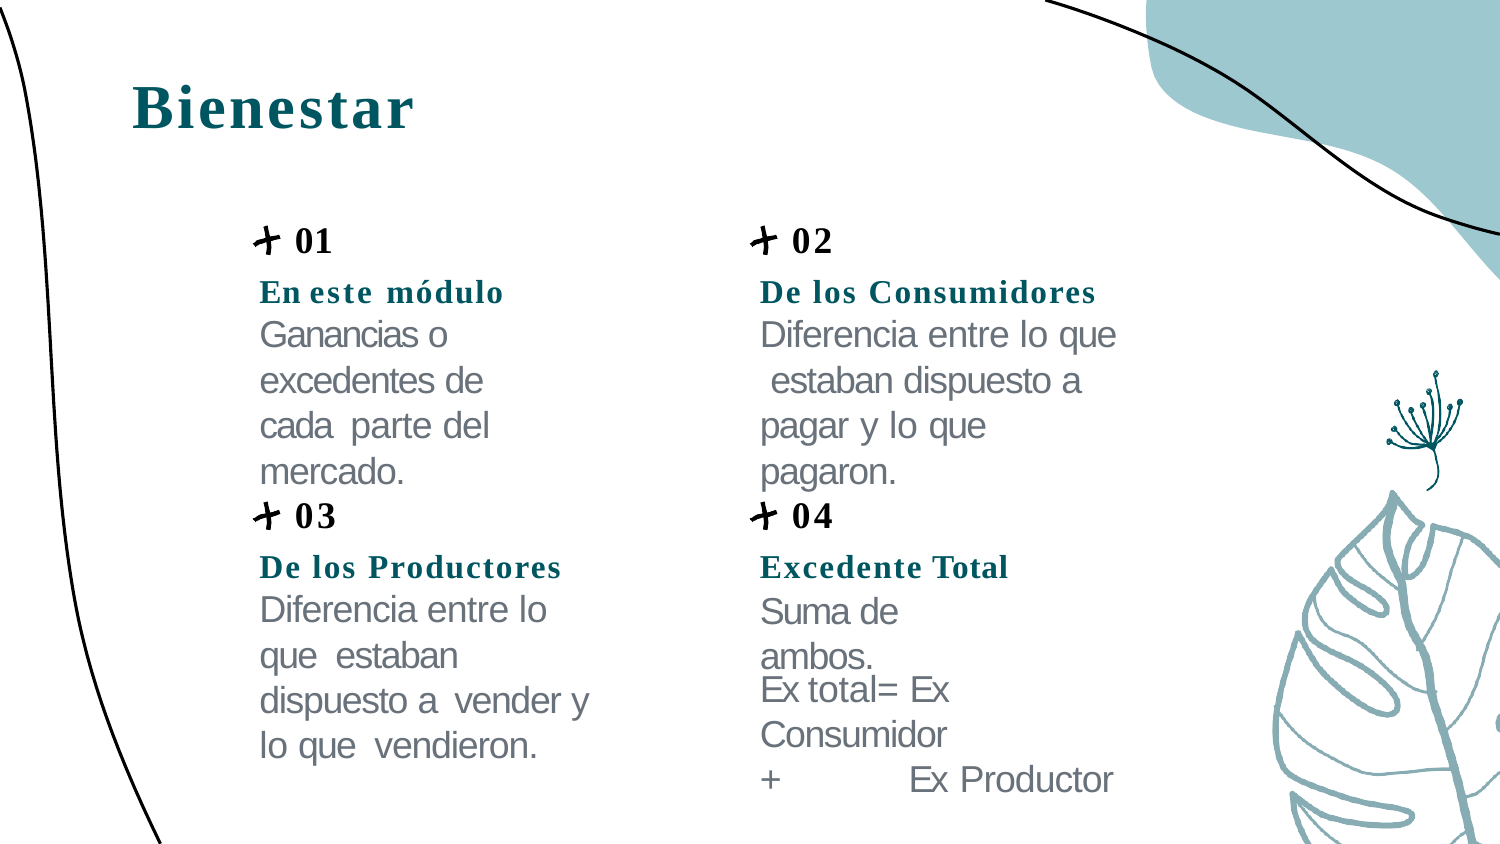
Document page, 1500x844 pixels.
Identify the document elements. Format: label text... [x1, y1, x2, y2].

text_box Ex total= Ex Consumidor + Ex Productor [757, 663, 1140, 801]
text_box [1272, 370, 1500, 844]
text_box 03 De los Productores Diferencia entre lo que estaban dispuesto a vender y lo que vendieron. [257, 479, 611, 767]
title Bienestar [130, 63, 422, 207]
text_box [748, 223, 757, 257]
text_box 04 Excedente Total Suma de ambos. [757, 479, 1020, 677]
text_box [251, 223, 257, 257]
text_box [0, 7, 161, 844]
text_box 01 En este módulo Ganancias o excedentes de cada parte del mercado. [257, 202, 564, 479]
text_box 02 De los Consumidores Diferencia entre lo que estaban dispuesto a pagar y lo que pagaron. [757, 202, 1124, 492]
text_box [1043, 0, 1500, 282]
text_box [748, 499, 757, 533]
text_box [251, 499, 257, 533]
